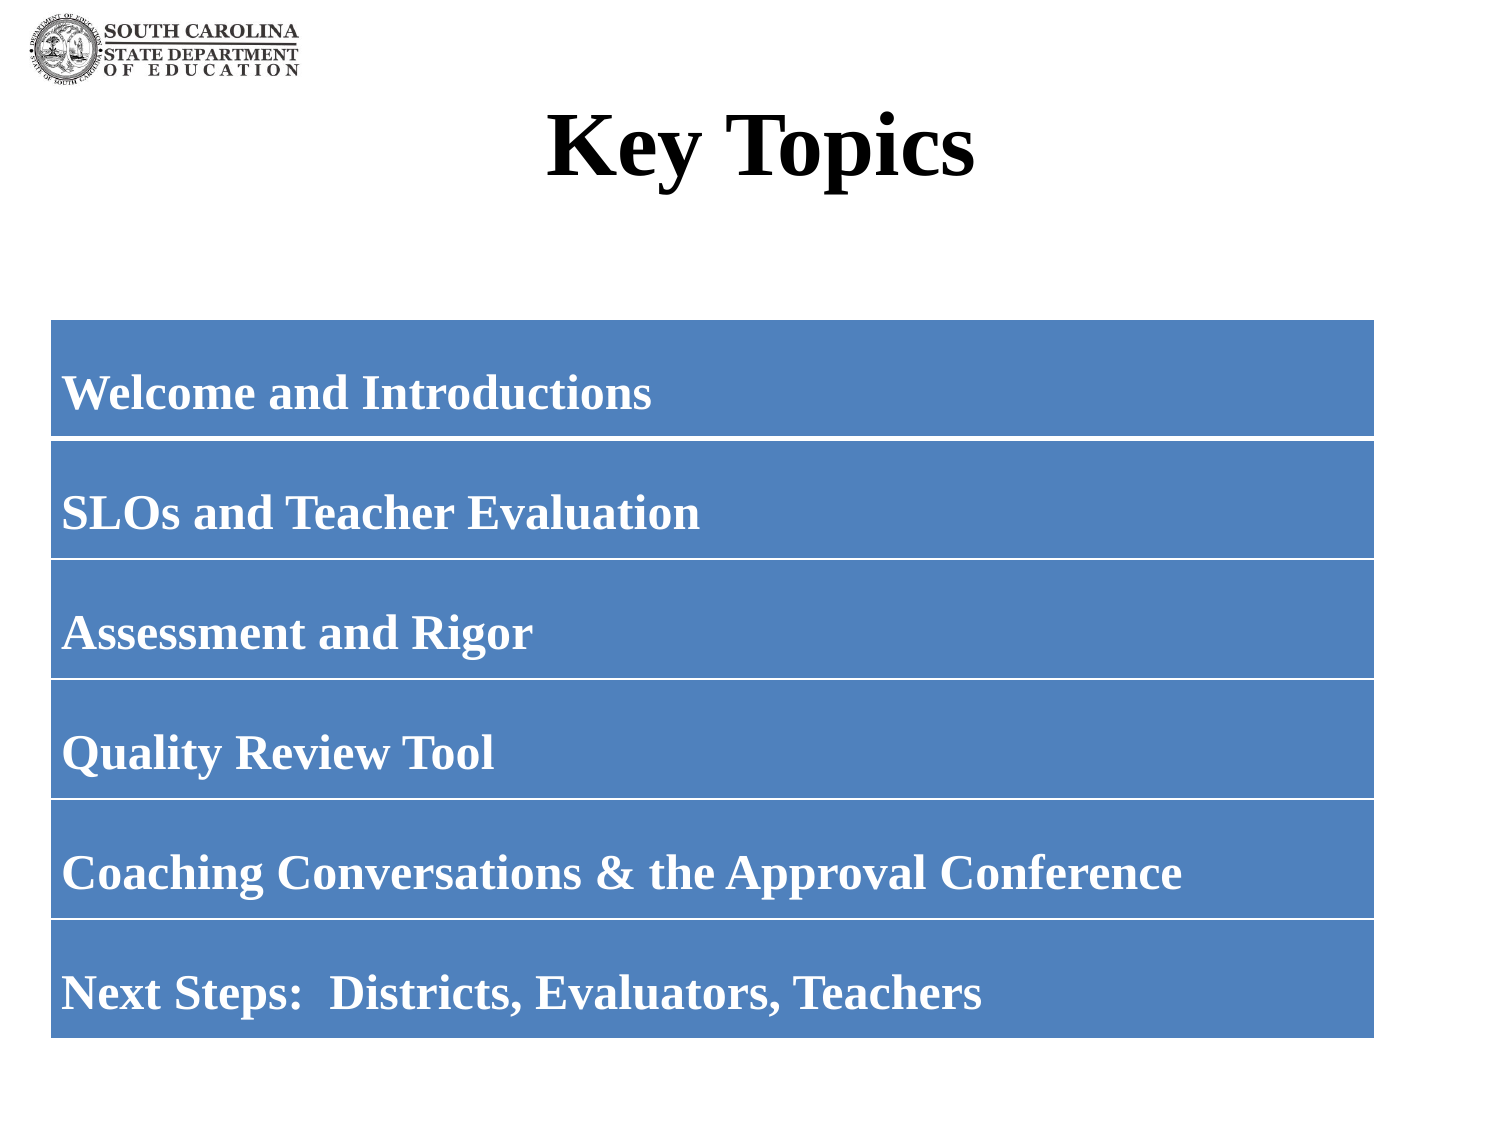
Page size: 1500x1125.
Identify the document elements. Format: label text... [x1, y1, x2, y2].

table_cell Quality Review Tool [51, 680, 1374, 798]
table_cell Coaching Conversations & the Approval Conference [51, 800, 1374, 918]
table_cell Next Steps: Districts, Evaluators, Teachers [51, 920, 1374, 1038]
title Key Topics [75, 45, 1425, 233]
picture [24, 12, 313, 90]
table_cell Assessment and Rigor [51, 560, 1374, 678]
table_header Welcome and Introductions [51, 320, 1374, 436]
table_cell SLOs and Teacher Evaluation [51, 441, 1374, 558]
